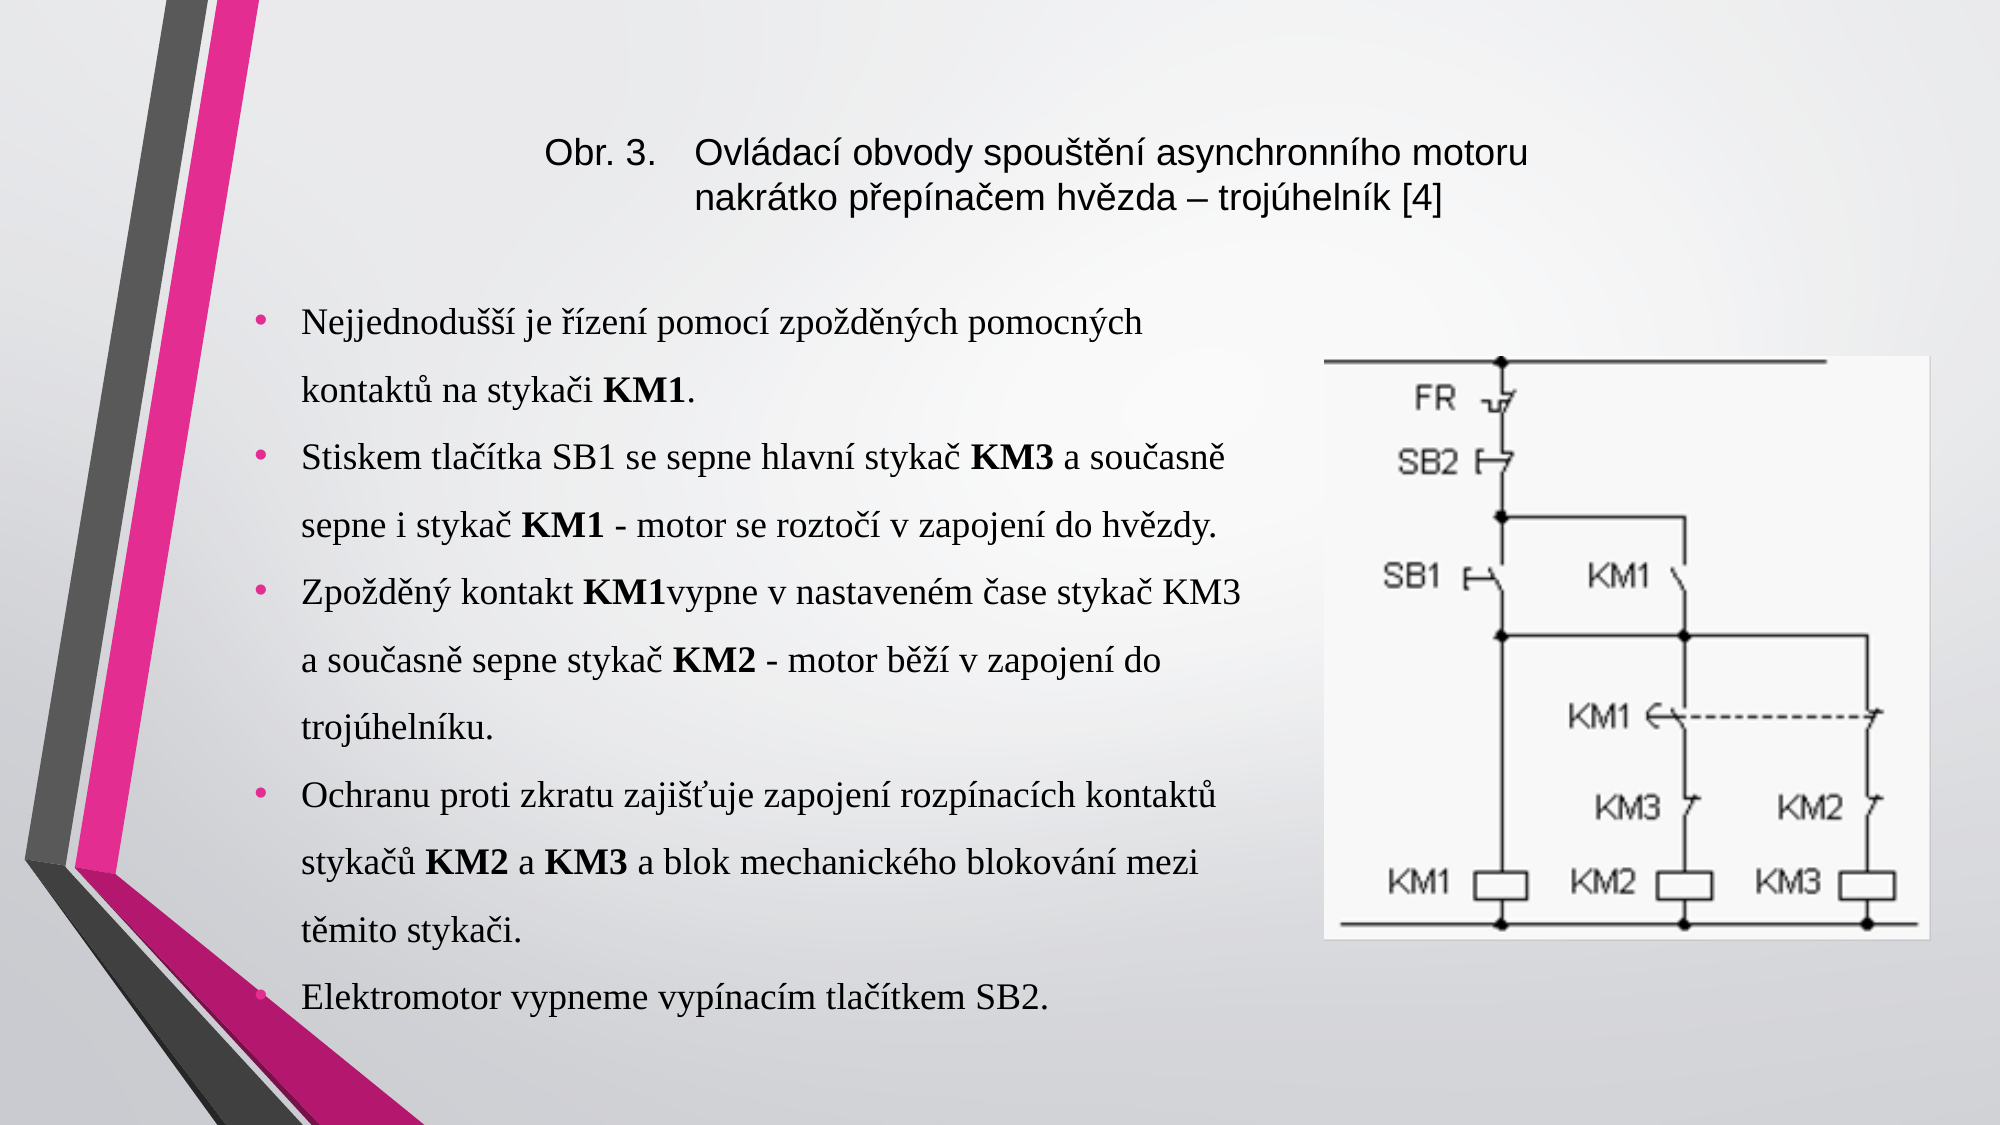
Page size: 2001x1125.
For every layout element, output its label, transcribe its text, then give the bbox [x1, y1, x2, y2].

text_box Obr. 3. Ovládací obvody spouštění asynchronního motoru nakrátko přepínačem hvězda – trojúhelník [4] [529, 120, 1589, 226]
text_box Nejjednodušší je řízení pomocí zpožděných pomocných kontaktů na stykači KM1. Stiskem tlačítka SB1 se sepne hlavní stykač KM3 a současně sepne i stykač KM1 - motor se roztočí v zapojení do hvězdy. Zpožděný kontakt KM1vypne v nastaveném čase stykač KM3 a současně sepne stykač KM2 - motor běží v zapojení do trojúhelníku. Ochranu proti zkratu zajišťuje zapojení rozpínacích kontaktů stykačů KM2 a KM3 a blok mechanického blokování mezi těmito stykači. Elektromotor vypneme vypínacím tlačítkem SB2. [239, 267, 1269, 1025]
picture [1324, 356, 1933, 944]
